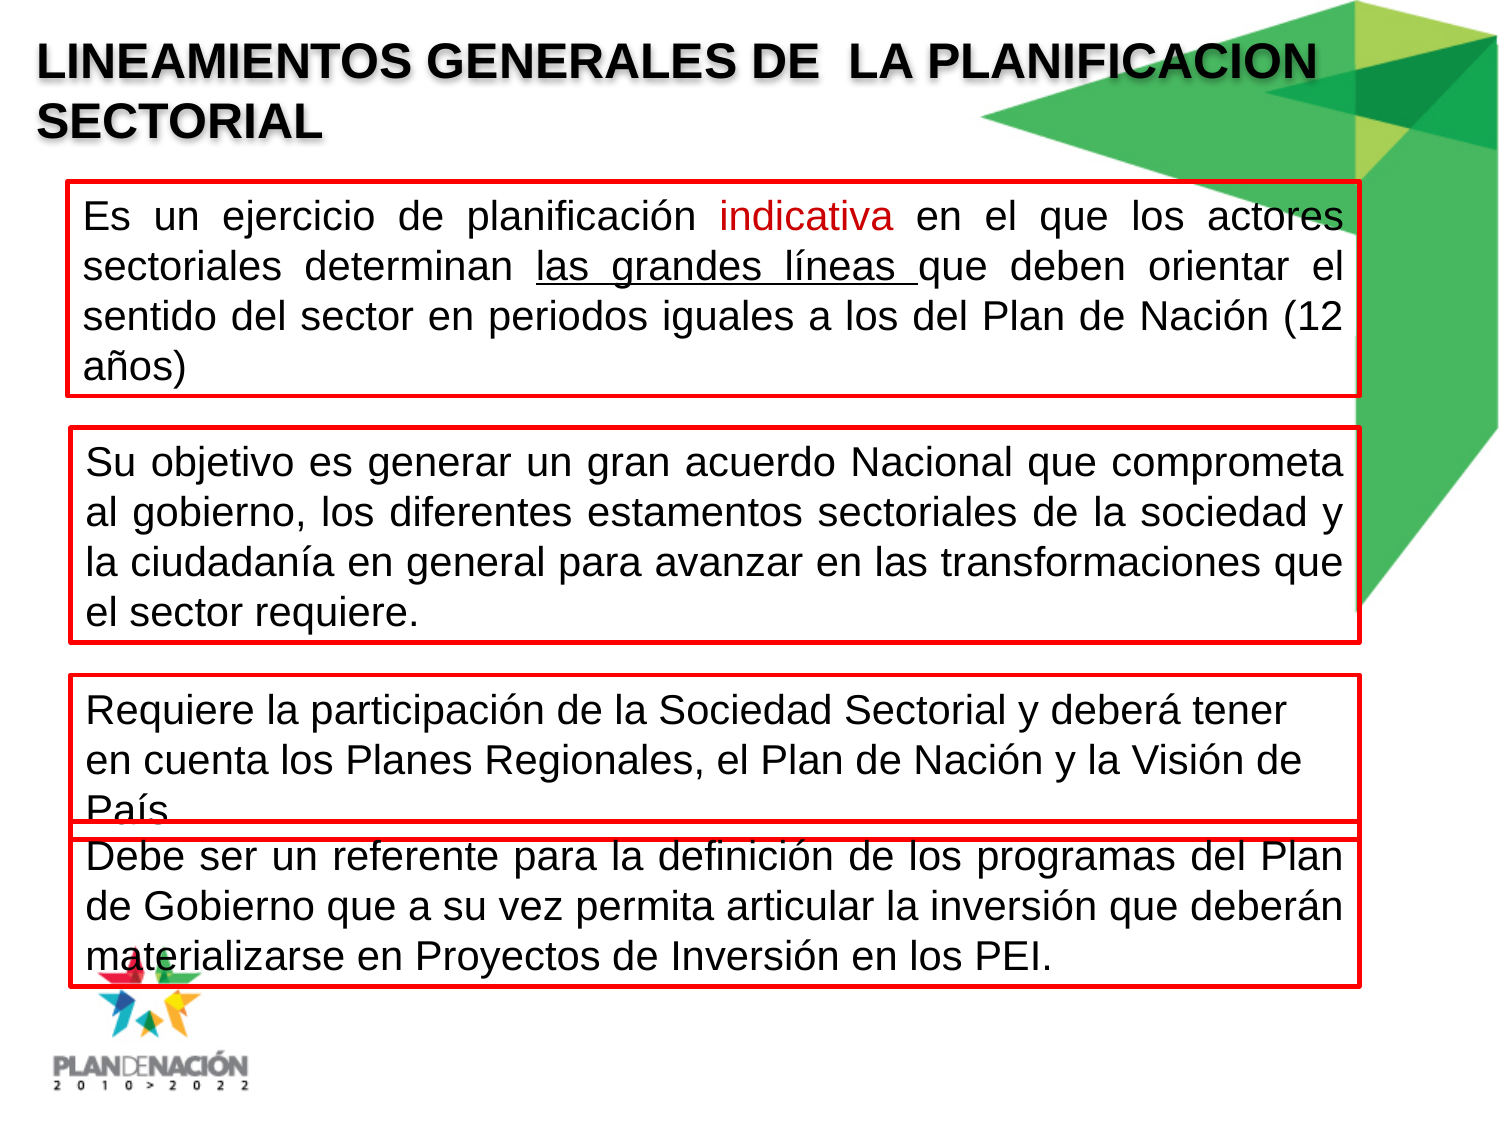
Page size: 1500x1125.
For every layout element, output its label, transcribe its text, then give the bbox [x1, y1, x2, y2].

text_box Es un ejercicio de planificación indicativa en el que los actores sectoriales determinan las grandes líneas que deben orientar el sentido del sector en periodos iguales a los del Plan de Nación (12 años) [67, 181, 1360, 396]
text_box Debe ser un referente para la definición de los programas del Plan de Gobierno que a su vez permita articular la inversión que deberán materializarse en Proyectos de Inversión en los PEI. [70, 821, 1360, 987]
text_box Su objetivo es generar un gran acuerdo Nacional que comprometa al gobierno, los diferentes estamentos sectoriales de la sociedad y la ciudadanía en general para avanzar en las transformaciones que el sector requiere. [70, 427, 1360, 643]
text_box LINEAMIENTOS GENERALES DE LA PLANIFICACION SECTORIAL [21, 21, 1360, 156]
text_box Requiere la participación de la Sociedad Sectorial y deberá tener en cuenta los Planes Regionales, el Plan de Nación y la Visión de País [70, 675, 1360, 821]
picture [0, 0, 1500, 1125]
